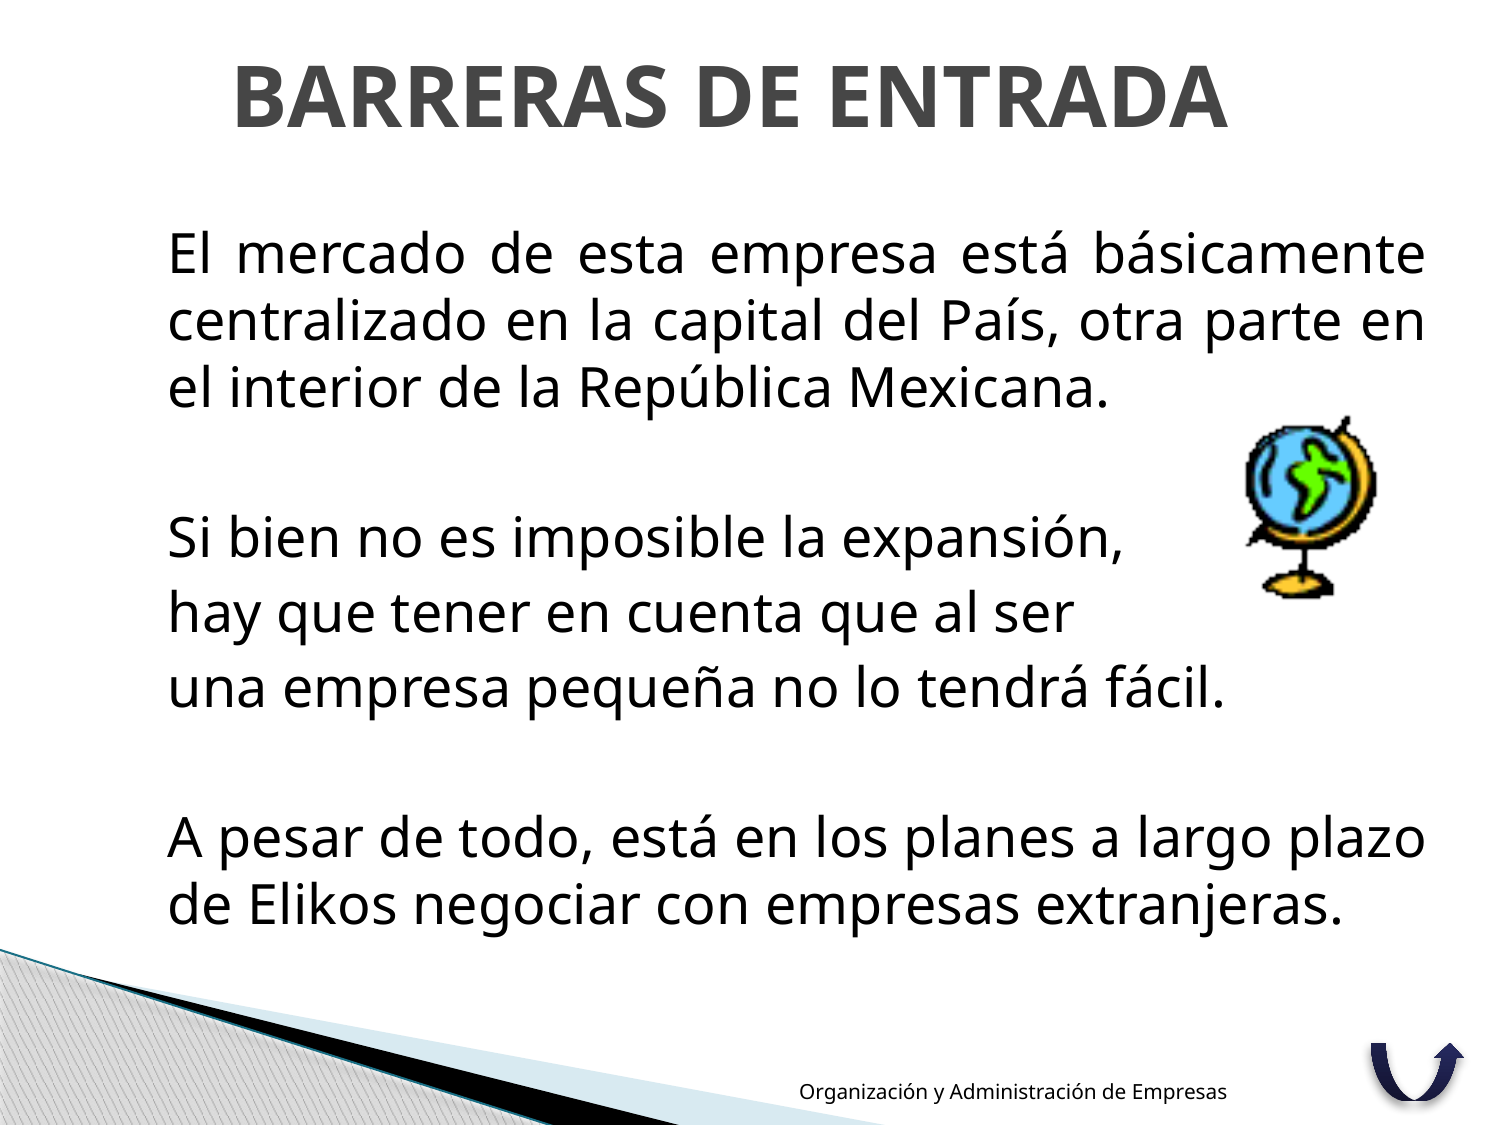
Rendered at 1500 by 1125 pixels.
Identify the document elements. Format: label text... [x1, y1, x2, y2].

text_box [1371, 1042, 1464, 1102]
picture [1230, 409, 1388, 607]
title BARRERAS DE ENTRADA [35, 0, 1425, 188]
list [70, 269, 1421, 1012]
footer Organización y Administración de Empresas [718, 1051, 1243, 1112]
text_box El mercado de esta empresa está básicamente centralizado en la capital del País, otra parte en el interior de la República Mexicana. Si bien no es imposible la expansión, hay que tener en cuenta que al ser una empresa pequeña no lo tendrá fácil. A pesar de todo, está en los planes a largo plazo de Elikos negociar con empresas extranjeras. [93, 210, 1444, 954]
